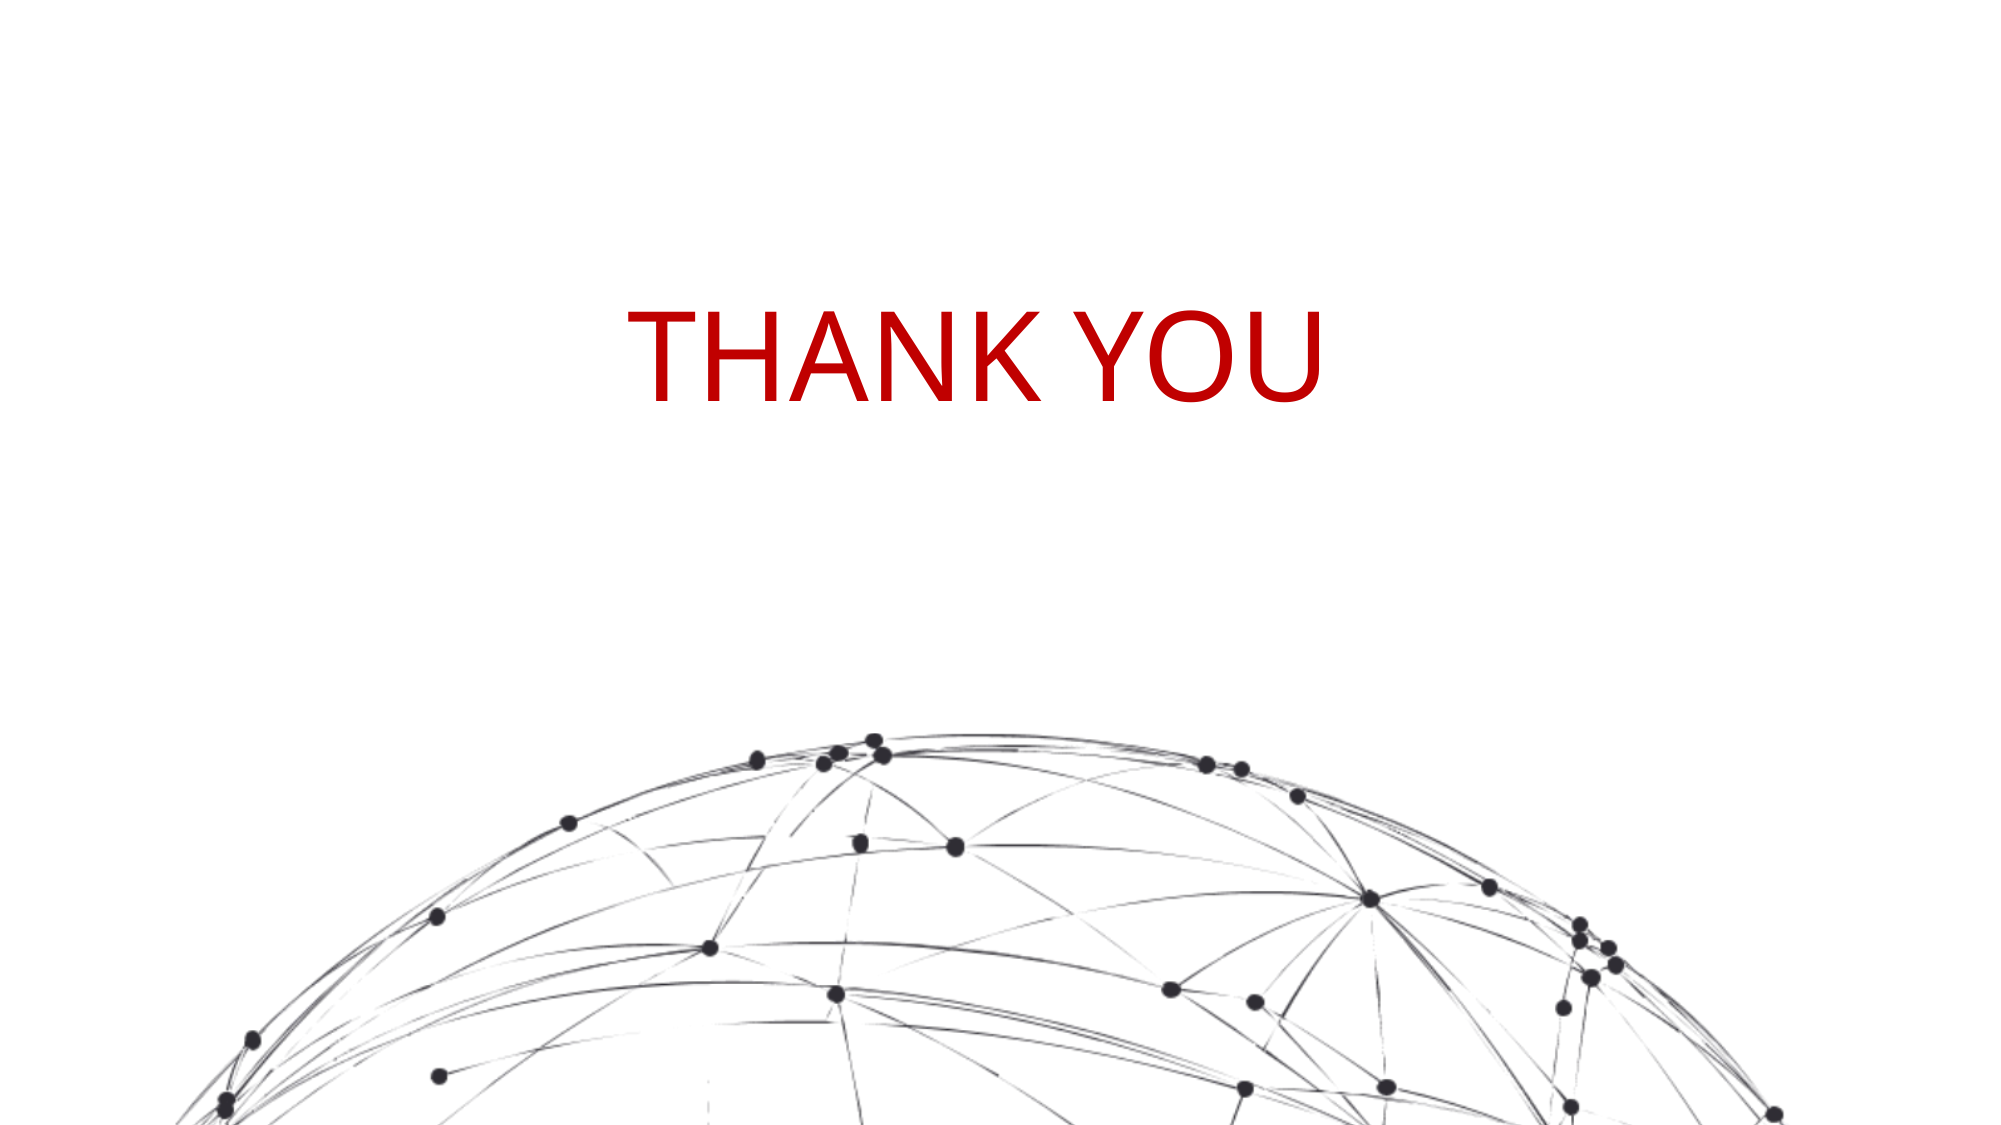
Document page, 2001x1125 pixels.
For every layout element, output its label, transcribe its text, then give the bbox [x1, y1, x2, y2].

text_box THANK YOU [1180, 269, 1528, 434]
picture [0, 0, 1982, 1125]
text_box THANK YOU [514, 269, 785, 434]
